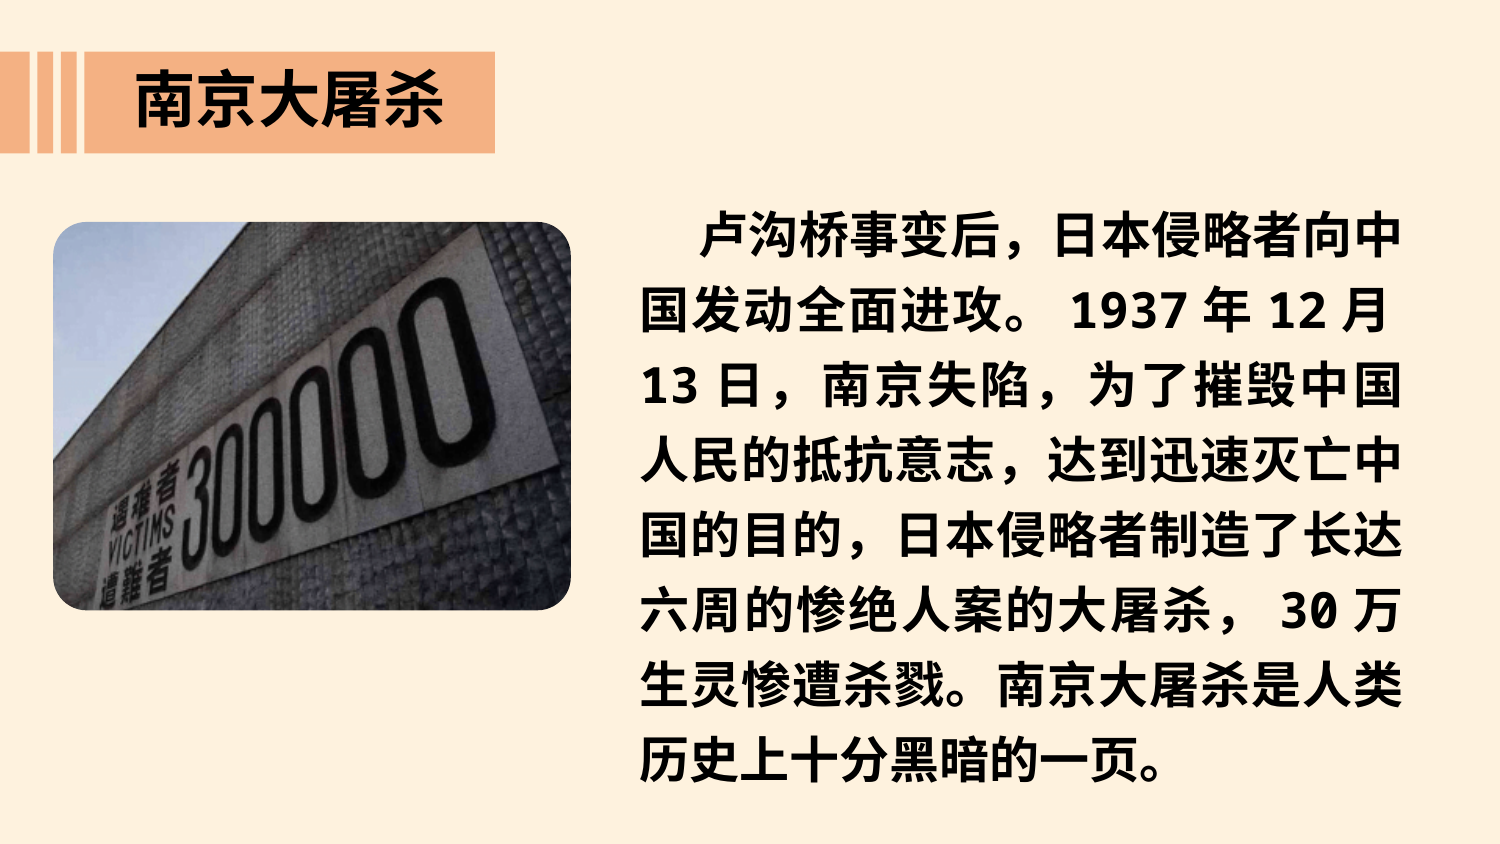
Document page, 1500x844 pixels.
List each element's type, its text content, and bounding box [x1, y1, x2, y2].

title 南京大屠杀 [84, 51, 495, 154]
text_box [60, 51, 77, 154]
text_box 卢沟桥事变后，日本侵略者向中国发动全面进攻。1937年12月13日，南京失陷，为了摧毁中国人民的抵抗意志，达到迅速灭亡中国的目的，日本侵略者制造了长达六周的惨绝人案的大屠杀，30万生灵惨遭杀戮。南京大屠杀是人类历史上十分黑暗的一页。 [628, 183, 1415, 795]
text_box [0, 51, 30, 154]
text_box [37, 51, 54, 154]
picture [0, 0, 1500, 844]
